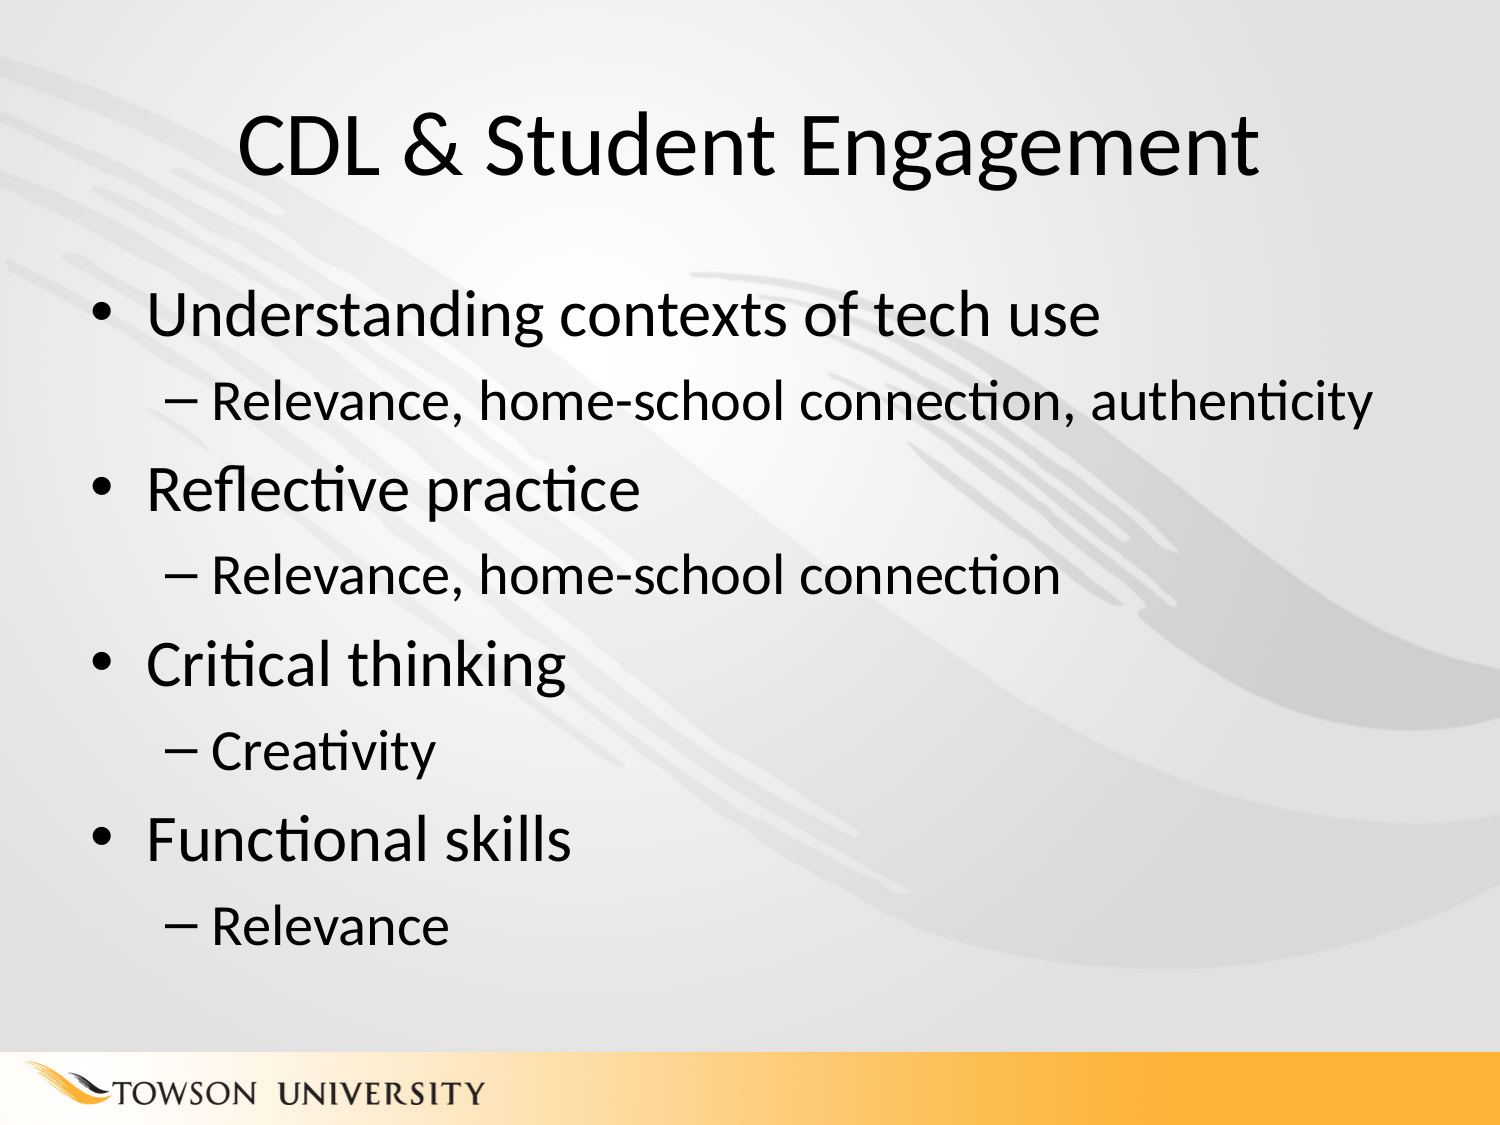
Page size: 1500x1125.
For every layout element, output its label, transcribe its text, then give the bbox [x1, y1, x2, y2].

list Understanding contexts of tech use Relevance, home-school connection, authenticity Reflective practice Relevance, home-school connection Critical thinking Creativity Functional skills Relevance [75, 262, 1425, 1005]
title CDL & Student Engagement [75, 45, 1425, 233]
picture [0, 0, 1500, 1125]
